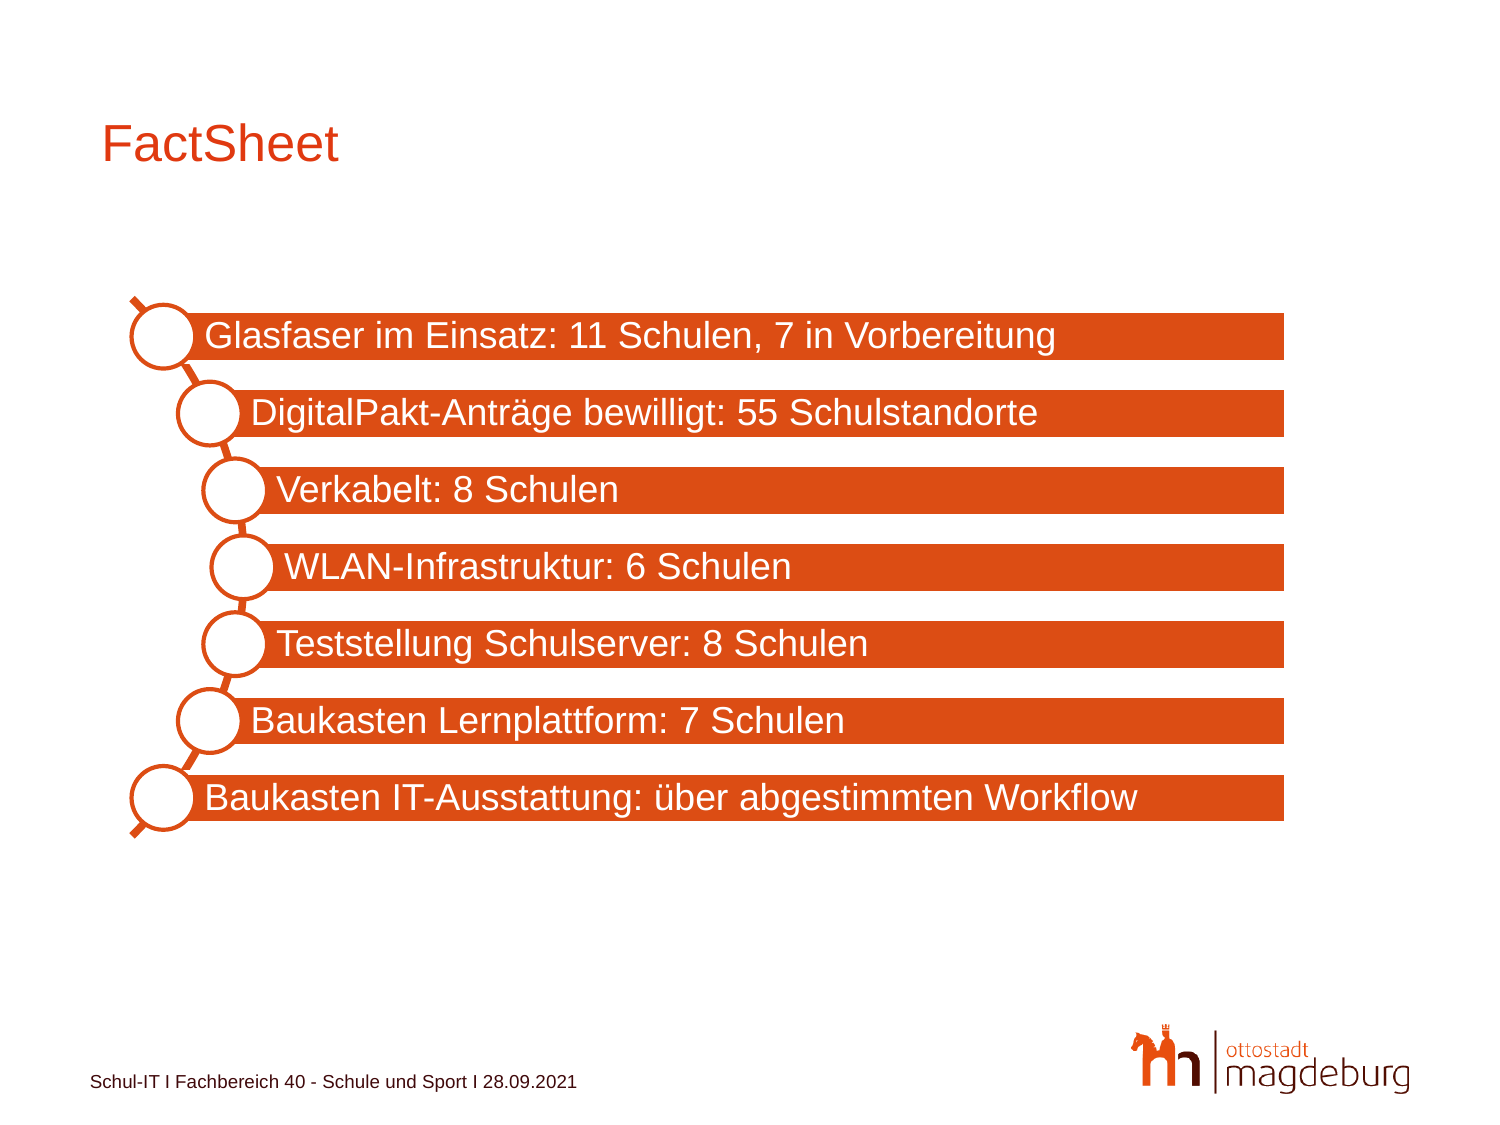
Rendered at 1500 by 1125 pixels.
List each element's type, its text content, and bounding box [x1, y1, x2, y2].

text_box FactSheet [86, 101, 1430, 230]
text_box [0, 187, 1294, 948]
picture [1131, 1024, 1409, 1094]
